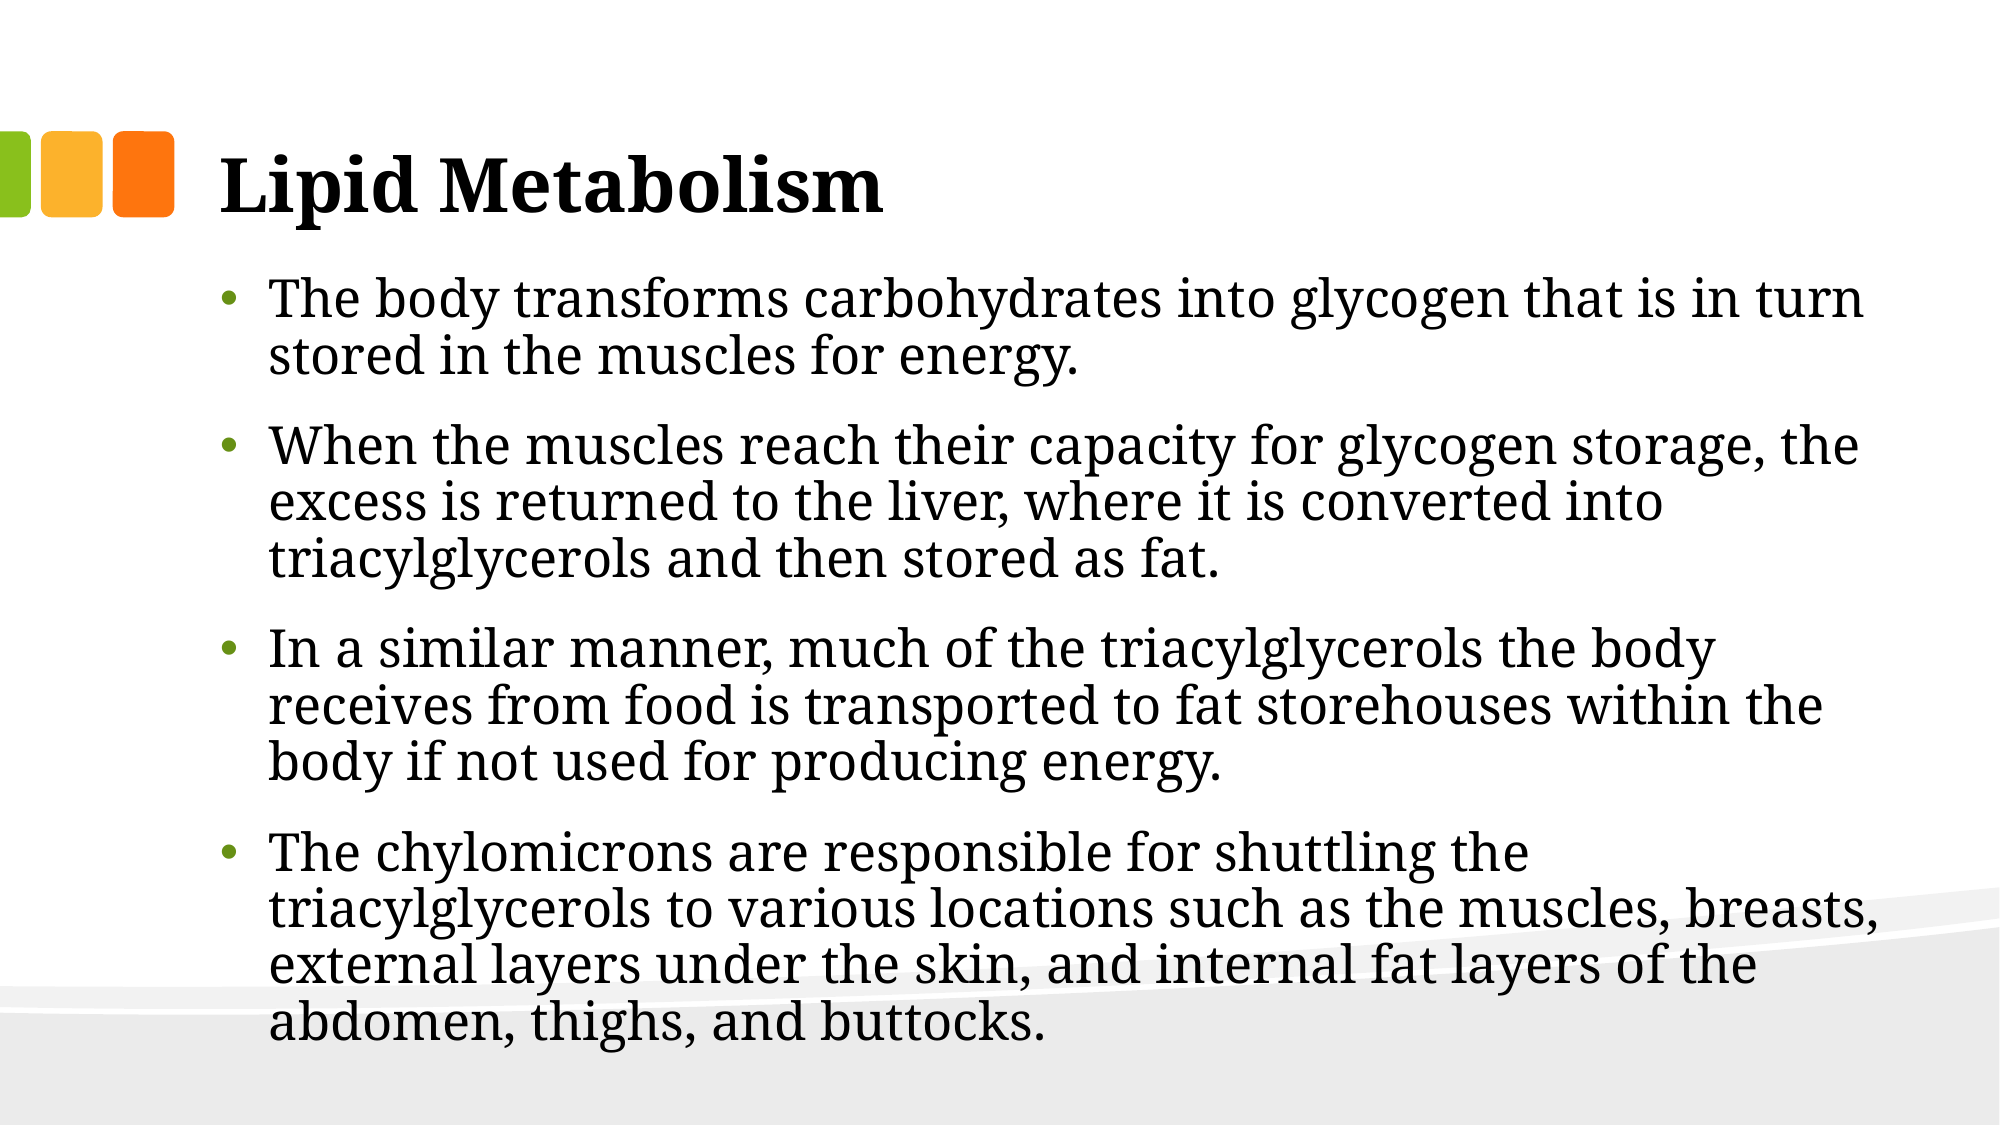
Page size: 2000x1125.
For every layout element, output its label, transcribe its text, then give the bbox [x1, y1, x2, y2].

list The body transforms carbohydrates into glycogen that is in turn stored in the muscles for energy. When the muscles reach their capacity for glycogen storage, the excess is returned to the liver, where it is converted into triacylglycerols and then stored as fat. In a similar manner, much of the triacylglycerols the body receives from food is transported to fat storehouses within the body if not used for producing energy. The chylomicrons are responsible for shuttling the triacylglycerols to various locations such as the muscles, breasts, external layers under the skin, and internal fat layers of the abdomen, thighs, and buttocks. [199, 262, 1925, 1063]
title Lipid Metabolism [199, 24, 1800, 238]
